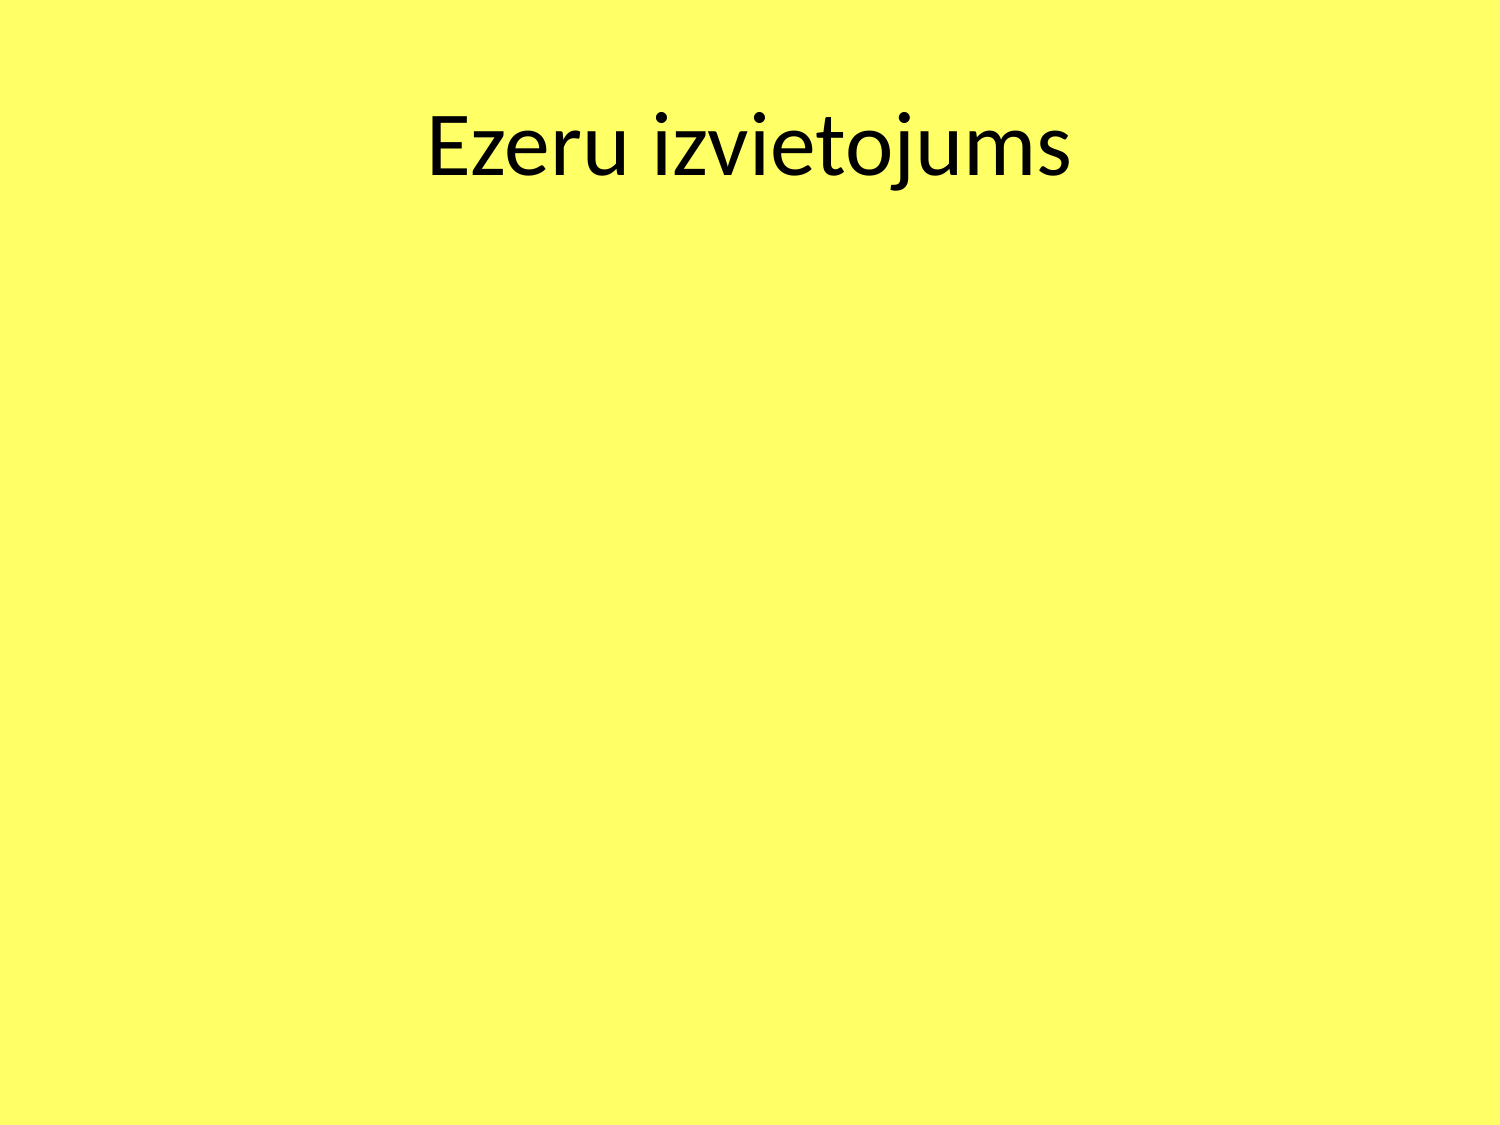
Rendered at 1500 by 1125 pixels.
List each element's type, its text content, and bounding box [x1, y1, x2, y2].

title Ezeru izvietojums [75, 45, 1425, 233]
